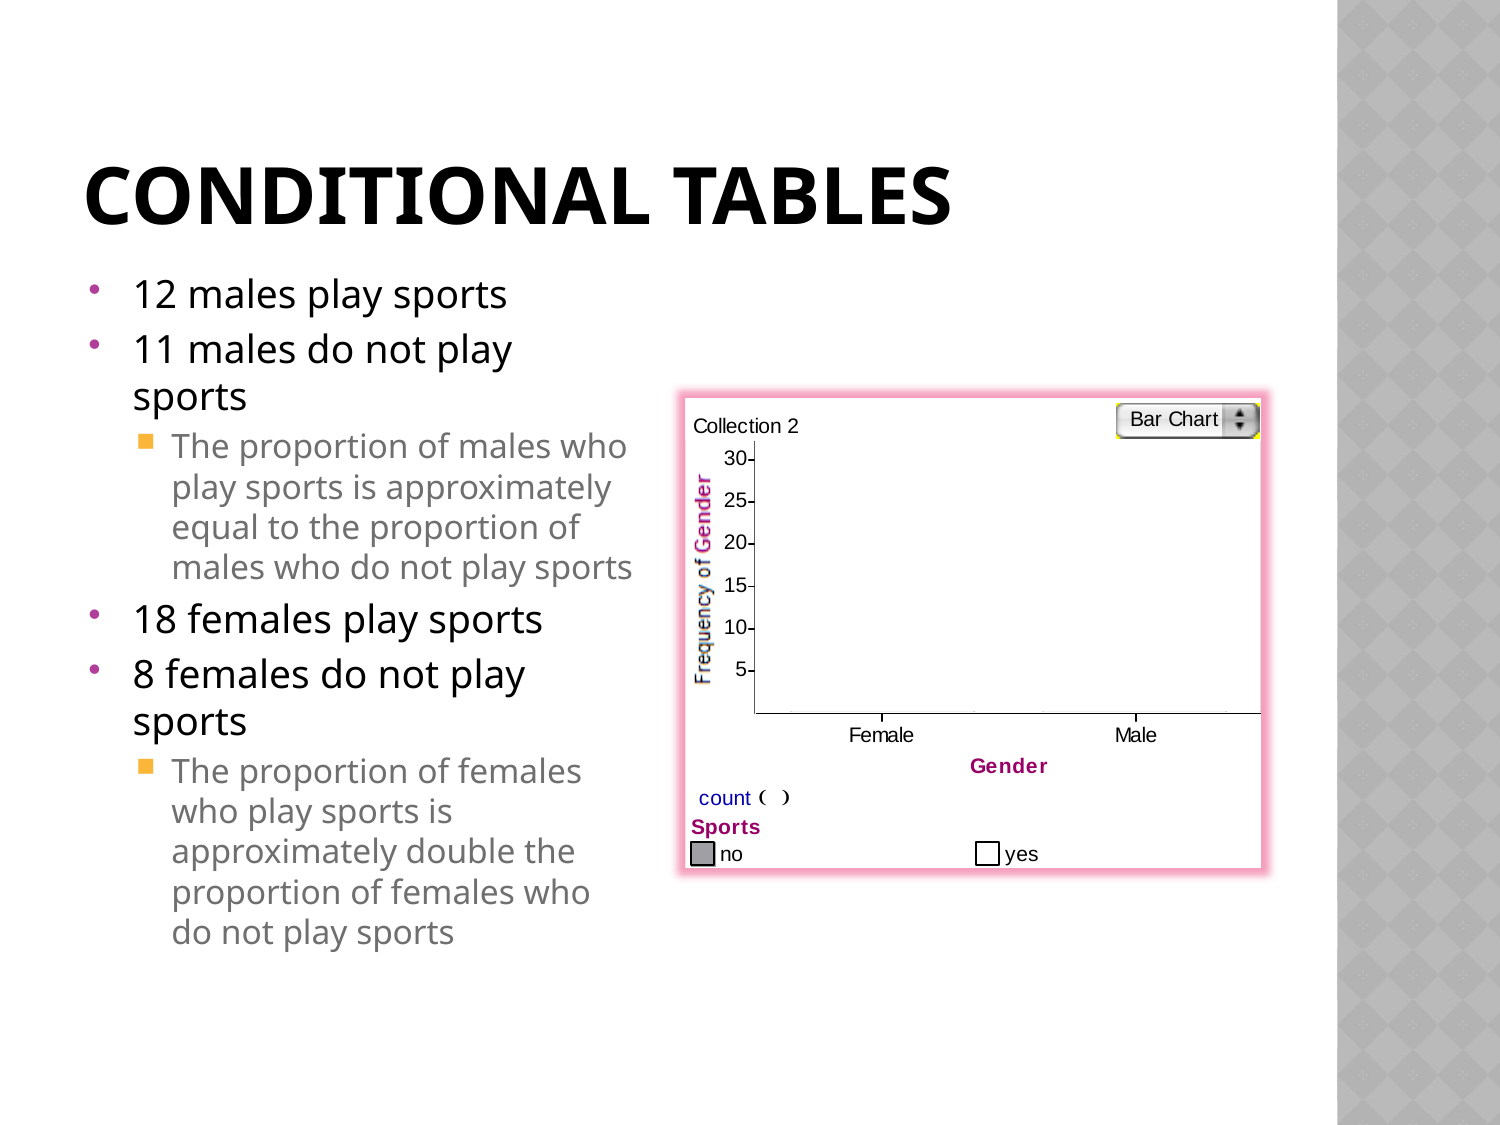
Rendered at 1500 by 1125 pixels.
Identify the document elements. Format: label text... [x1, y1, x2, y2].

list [684, 397, 1264, 870]
list 12 males play sports 11 males do not play sports The proportion of males who play sports is approximately equal to the proportion of males who do not play sports 18 females play sports 8 females do not play sports The proportion of females who play sports is approximately double the proportion of females who do not play sports [75, 262, 653, 1005]
title Conditional Tables [75, 52, 1263, 240]
